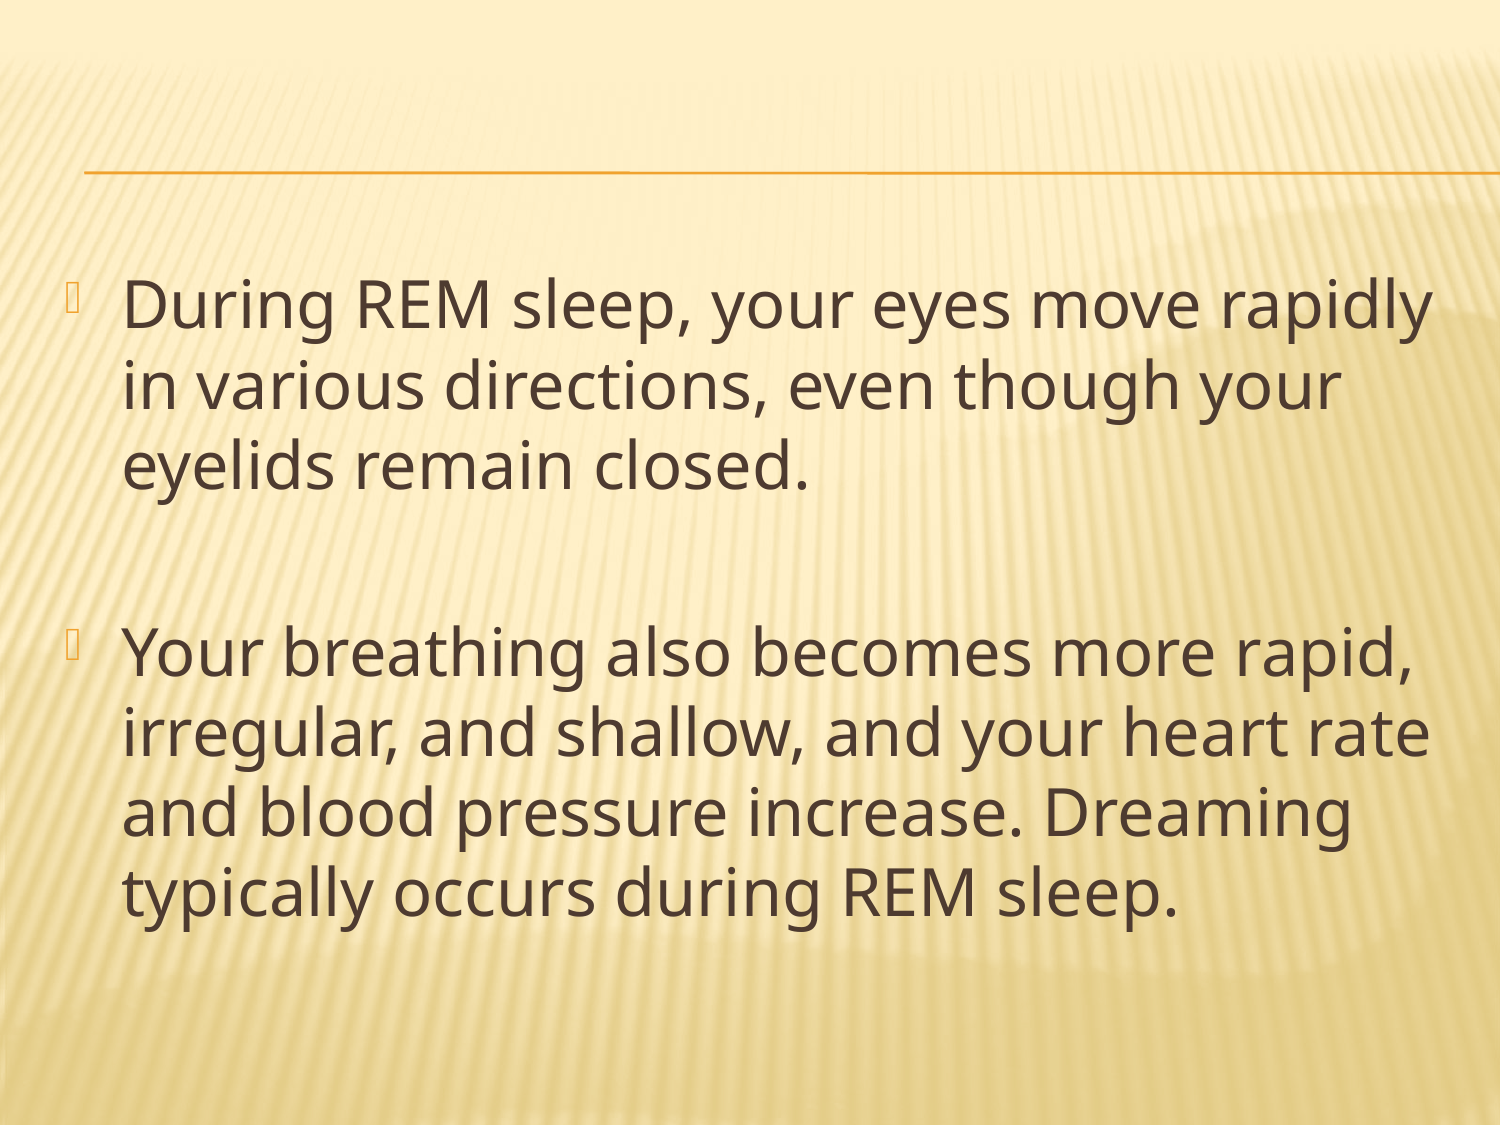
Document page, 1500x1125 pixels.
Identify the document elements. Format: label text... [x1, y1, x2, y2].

list During REM sleep, your eyes move rapidly in various directions, even though your eyelids remain closed. Your breathing also becomes more rapid, irregular, and shallow, and your heart rate and blood pressure increase. Dreaming typically occurs during REM sleep. [50, 254, 1475, 998]
